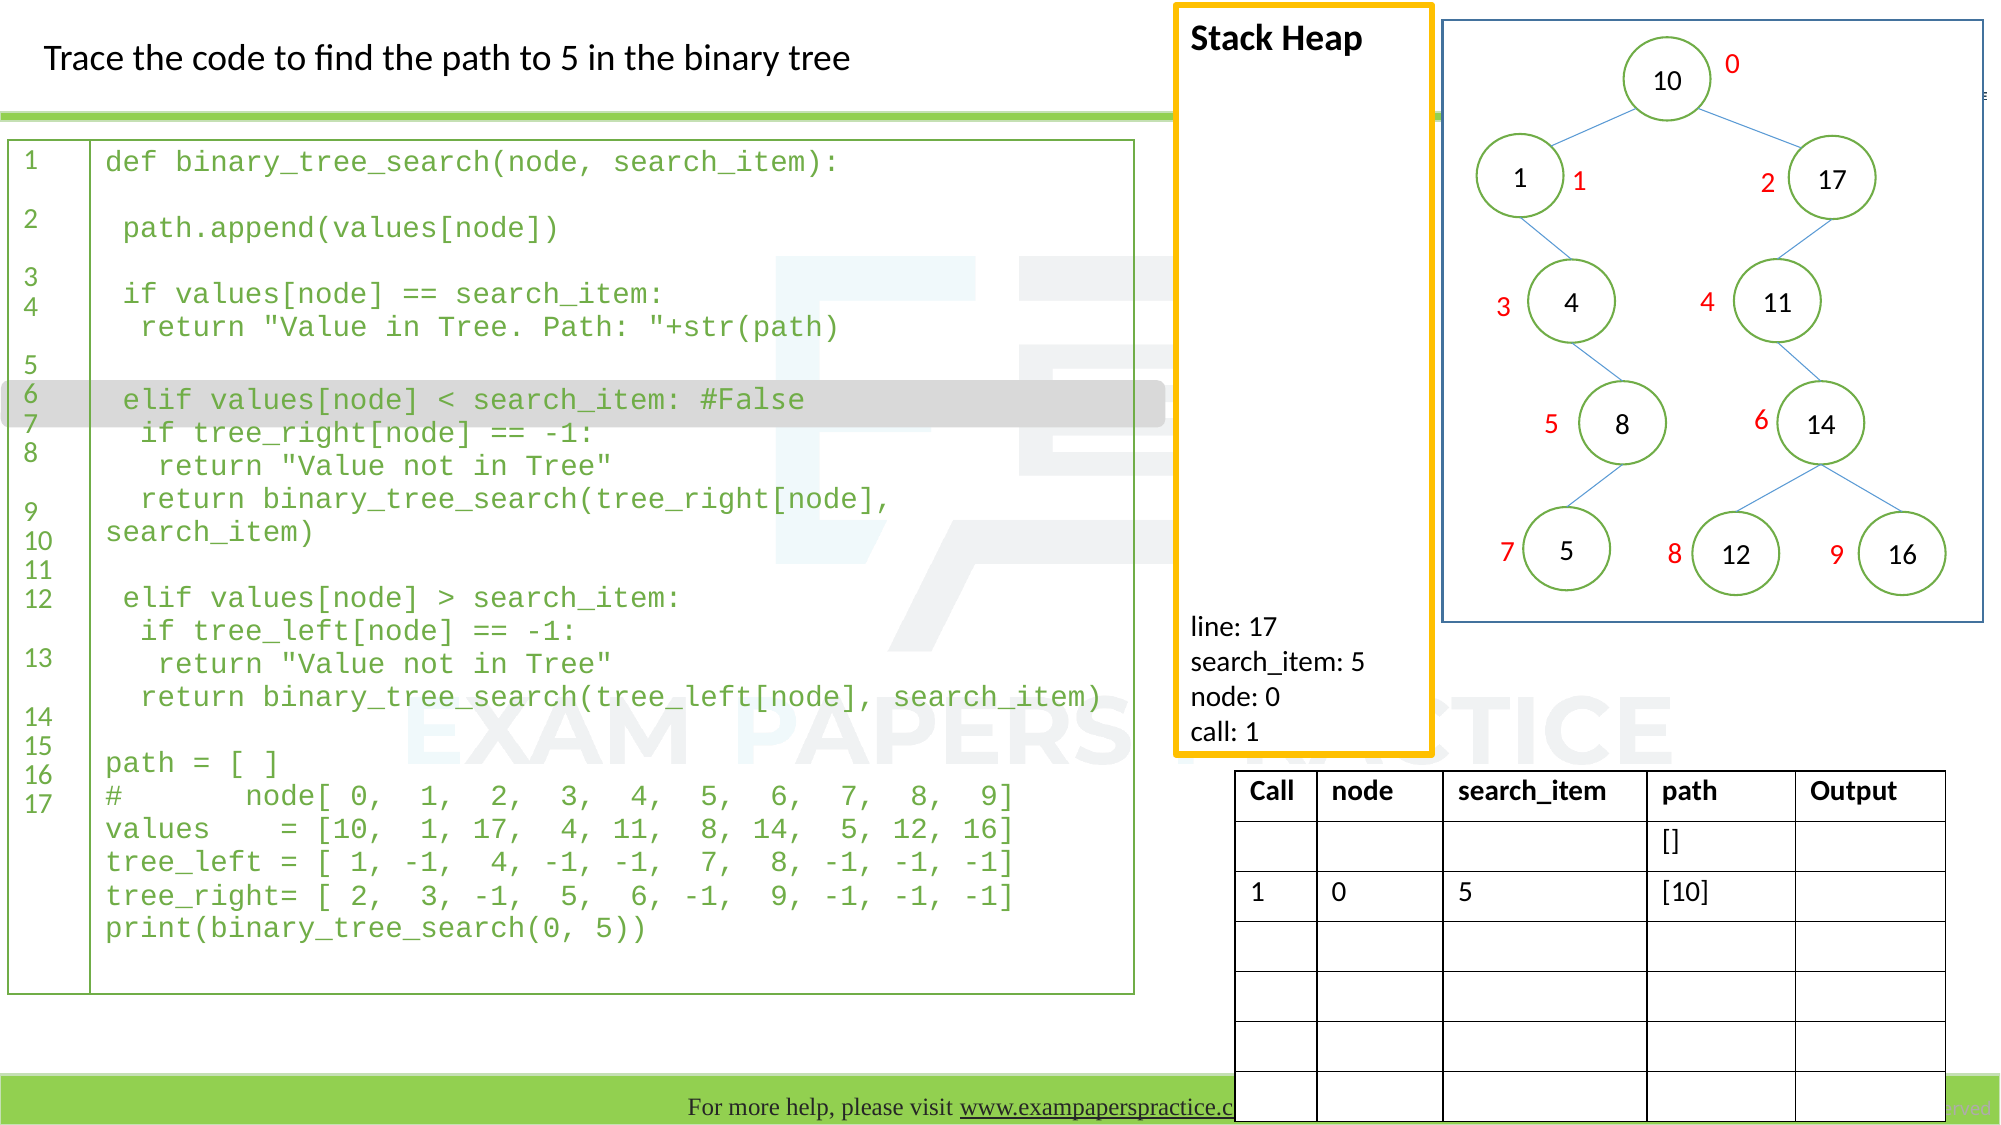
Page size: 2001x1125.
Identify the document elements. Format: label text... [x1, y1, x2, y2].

table_cell [1796, 1072, 1945, 1121]
table_cell 0 [1318, 872, 1442, 921]
table_cell [1796, 1022, 1945, 1071]
table_cell [1236, 922, 1316, 971]
table_cell [1444, 1022, 1646, 1071]
table_header path [1648, 772, 1795, 821]
text_box Trace the code to find the path to 5 in the binary tree [28, 25, 1072, 86]
table_cell [] [1648, 822, 1795, 871]
text_box [0, 380, 7, 427]
table_header Output [1796, 772, 1945, 821]
text_box Stack Heap line: 17 search_item: 5 node: 0 call: 1 [1175, 5, 1432, 755]
table_header search_item [1444, 772, 1646, 821]
table_cell [1318, 972, 1442, 1021]
table_cell [1796, 972, 1945, 1021]
table_cell [1648, 1072, 1795, 1121]
table_cell [1444, 922, 1646, 971]
table_cell [1318, 1072, 1442, 1121]
table_cell [1318, 922, 1442, 971]
text_box [1135, 380, 1166, 428]
table_cell [1648, 1022, 1795, 1071]
table_cell [1796, 872, 1945, 921]
table_cell 5 [1444, 872, 1646, 921]
table_header def binary_tree_search(node, search_item): path.append(values[node]) if values[node] == search_item: return "Value in Tree. Path: "+str(path) elif values[node] < search_item: #False if tree_right[node] == -1: return "Value not in Tree" return binary_tree_search(tree_right[node], search_item) elif values[node] > search_item: if tree_left[node] == -1: return "Value not in Tree" return binary_tree_search(tree_left[node], search_item) path = [ ] # node[ 0, 1, 2, 3, 4, 5, 6, 7, 8, 9] values = [10, 1, 17, 4, 11, 8, 14, 5, 12, 16] tree_left = [ 1, -1, 4, -1, -1, 7, 8, -1, -1, -1] tree_right= [ 2, 3, -1, 5, 6, -1, 9, -1, -1, -1] print(binary_tree_search(0, 5)) [91, 141, 1133, 993]
table_cell [1236, 1022, 1316, 1071]
table_cell [1236, 972, 1316, 1021]
table_cell [1796, 922, 1945, 971]
table_cell [1236, 1072, 1316, 1121]
table_cell 1 [1236, 872, 1316, 921]
table_cell [10] [1648, 872, 1795, 921]
table_cell [1444, 822, 1646, 871]
table_header Call [1236, 772, 1316, 821]
table_cell [1444, 972, 1646, 1021]
table_cell [1236, 822, 1316, 871]
table_cell [1648, 972, 1795, 1021]
table_header node [1318, 772, 1442, 821]
table_header 1 2 3 4 5 6 7 8 9 10 11 12 13 14 15 16 17 [9, 141, 89, 993]
table_cell [1444, 1072, 1646, 1121]
table_cell [1318, 1022, 1442, 1071]
table_cell [1796, 822, 1945, 871]
table_cell [1648, 922, 1795, 971]
table_cell [1318, 822, 1442, 871]
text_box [1442, 20, 1984, 623]
